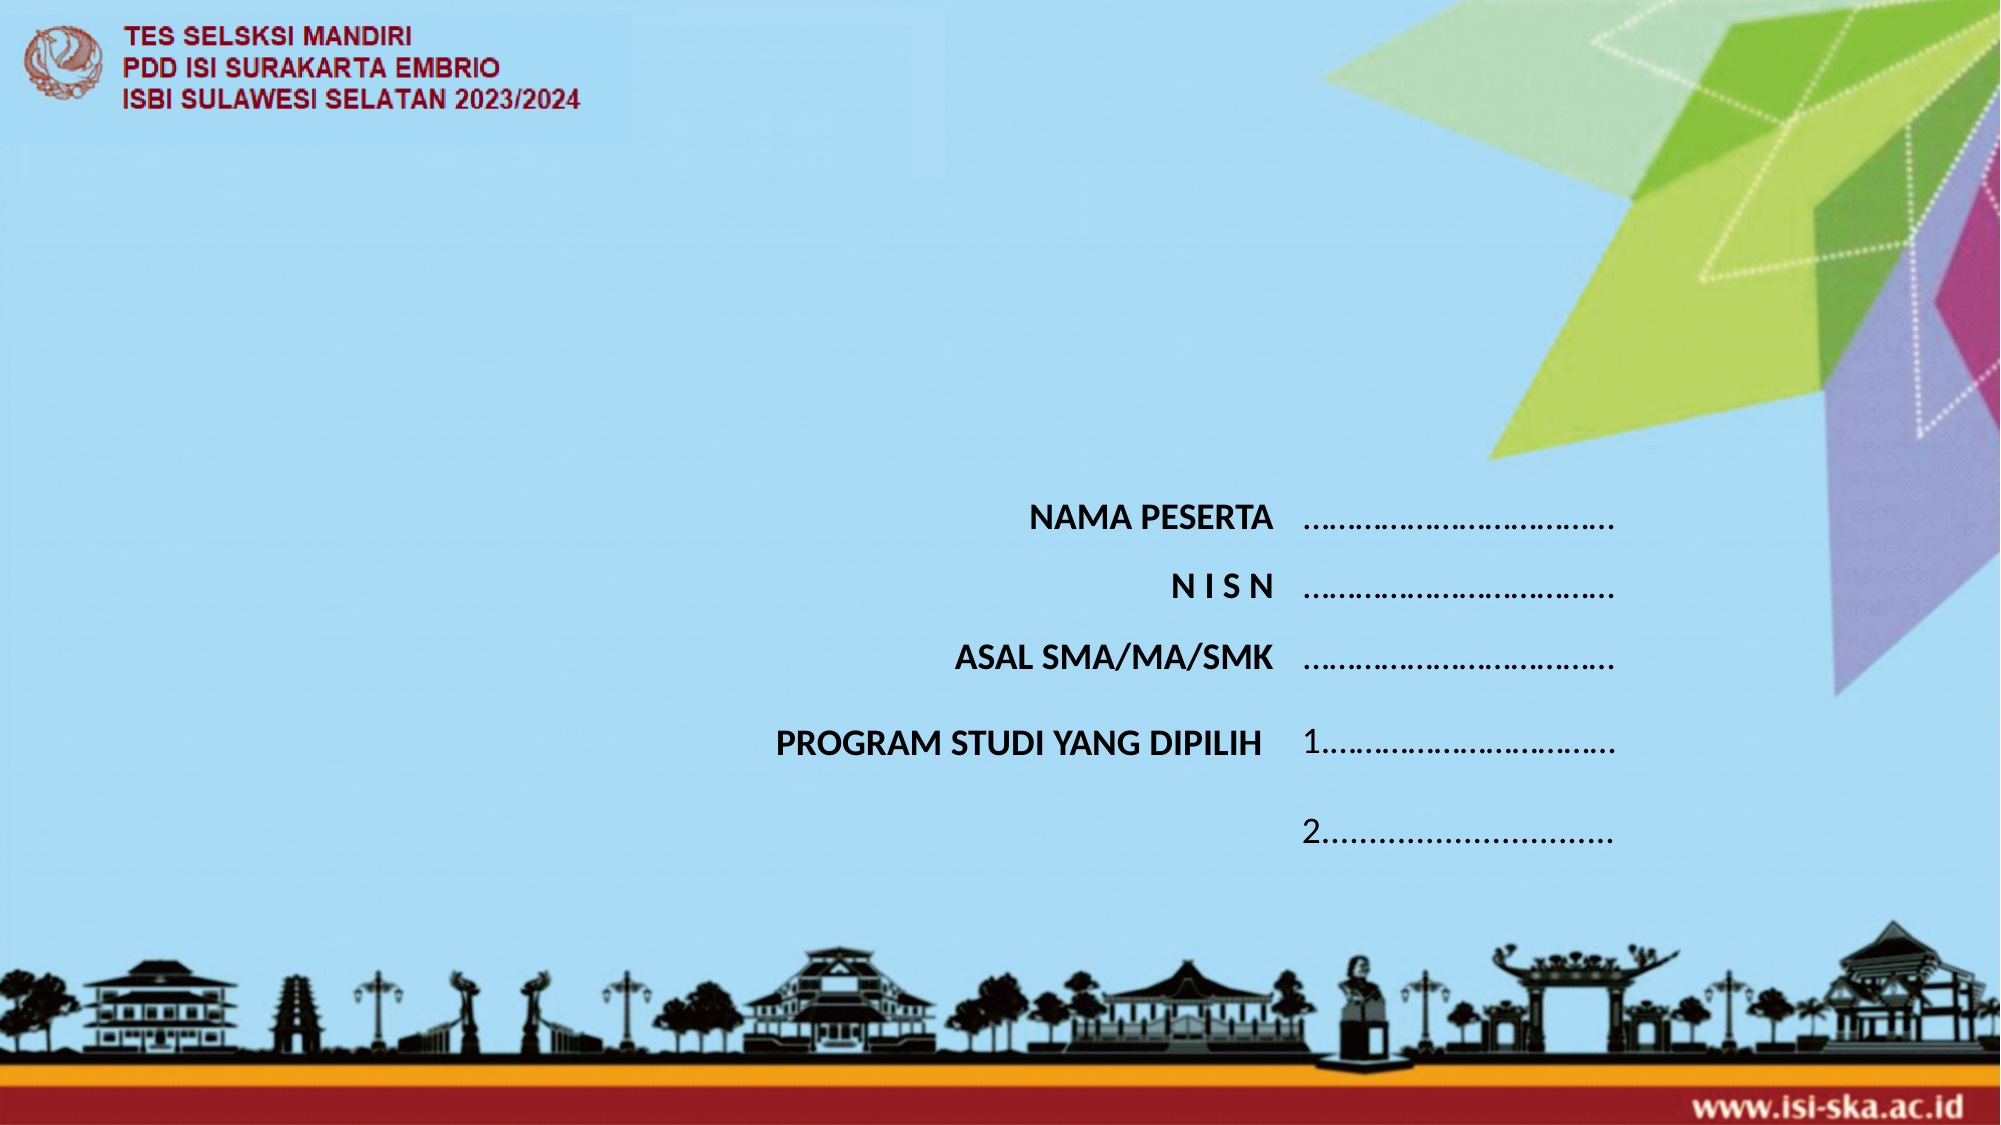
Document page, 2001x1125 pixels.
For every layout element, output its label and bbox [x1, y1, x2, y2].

text_box [709, 484, 1844, 861]
picture [0, 0, 2000, 1125]
